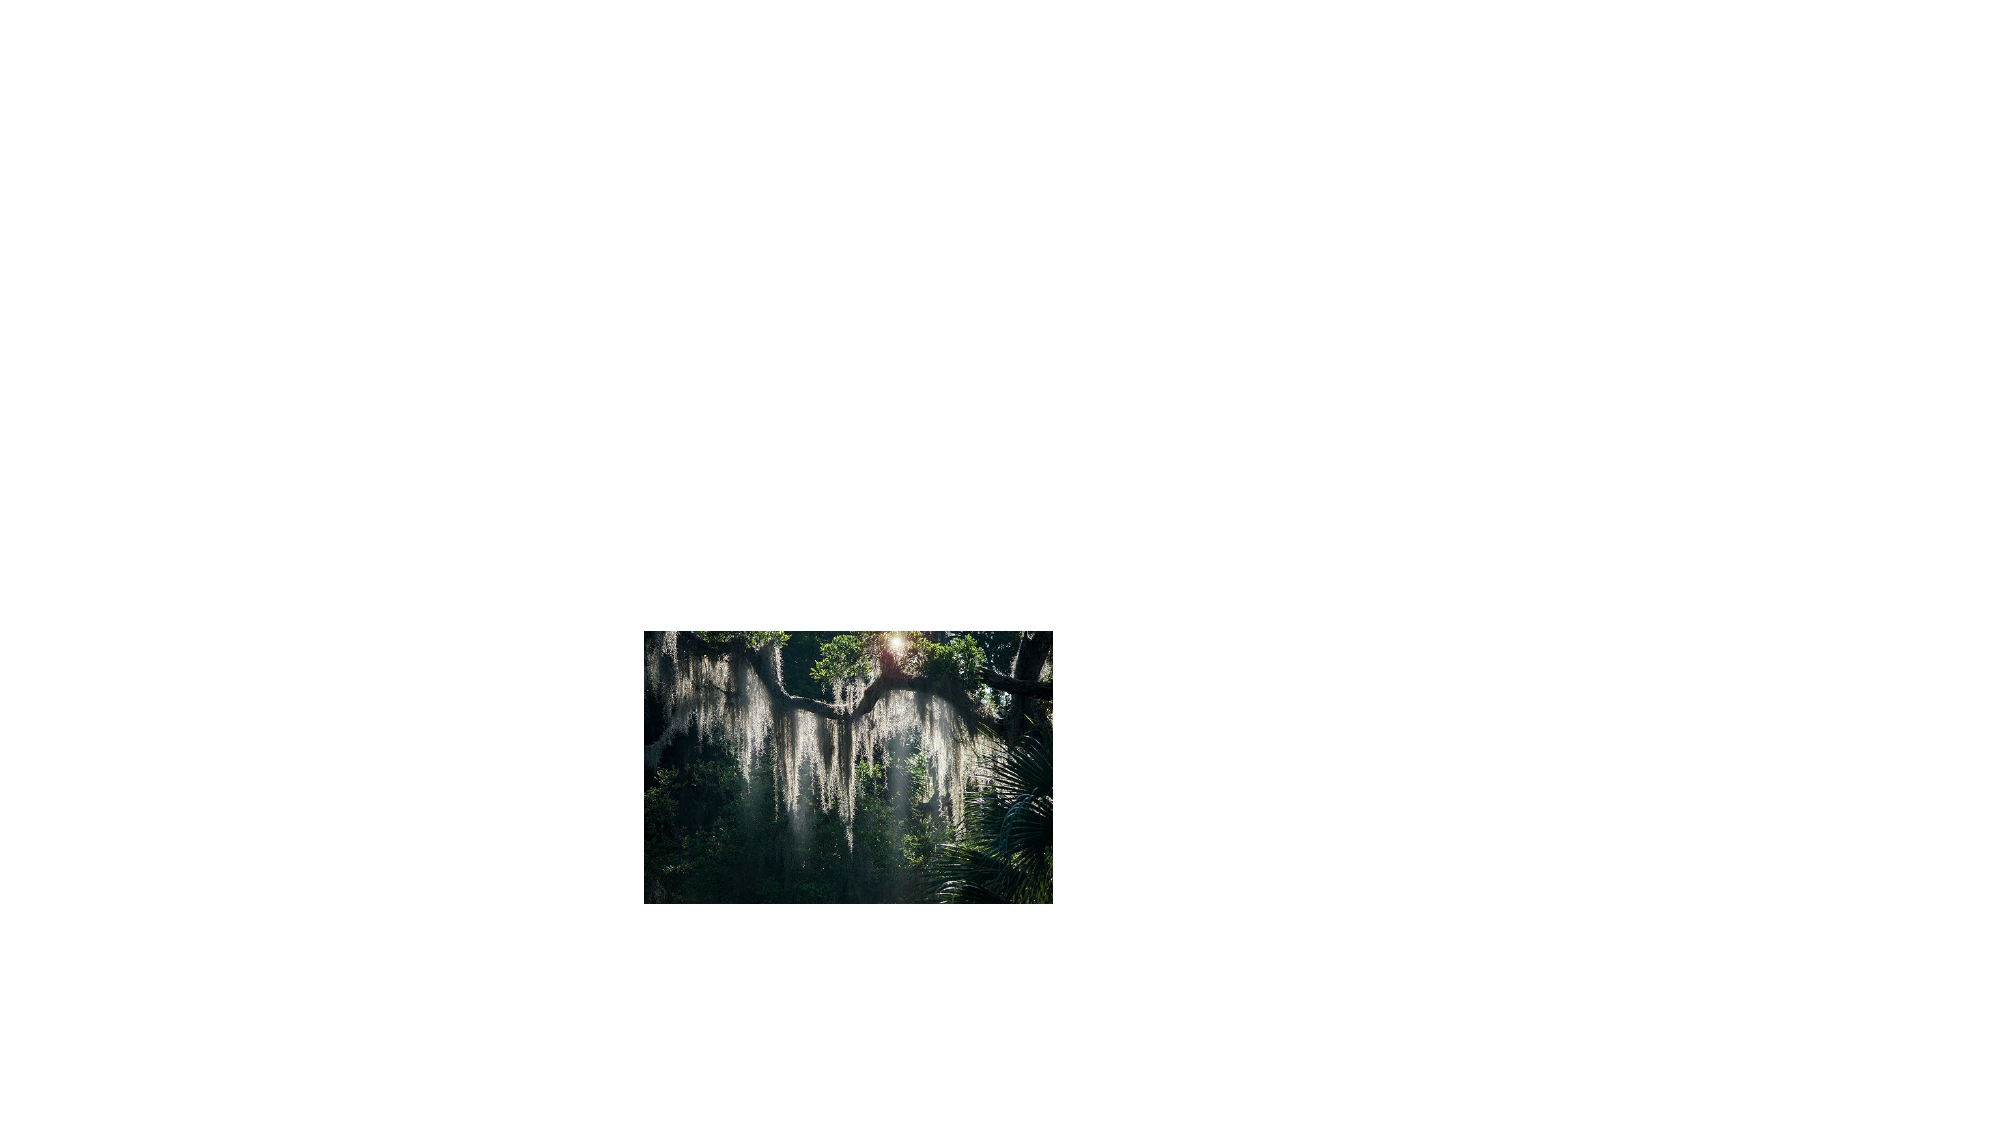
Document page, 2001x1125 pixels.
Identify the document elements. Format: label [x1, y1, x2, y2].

picture [644, 631, 1053, 904]
